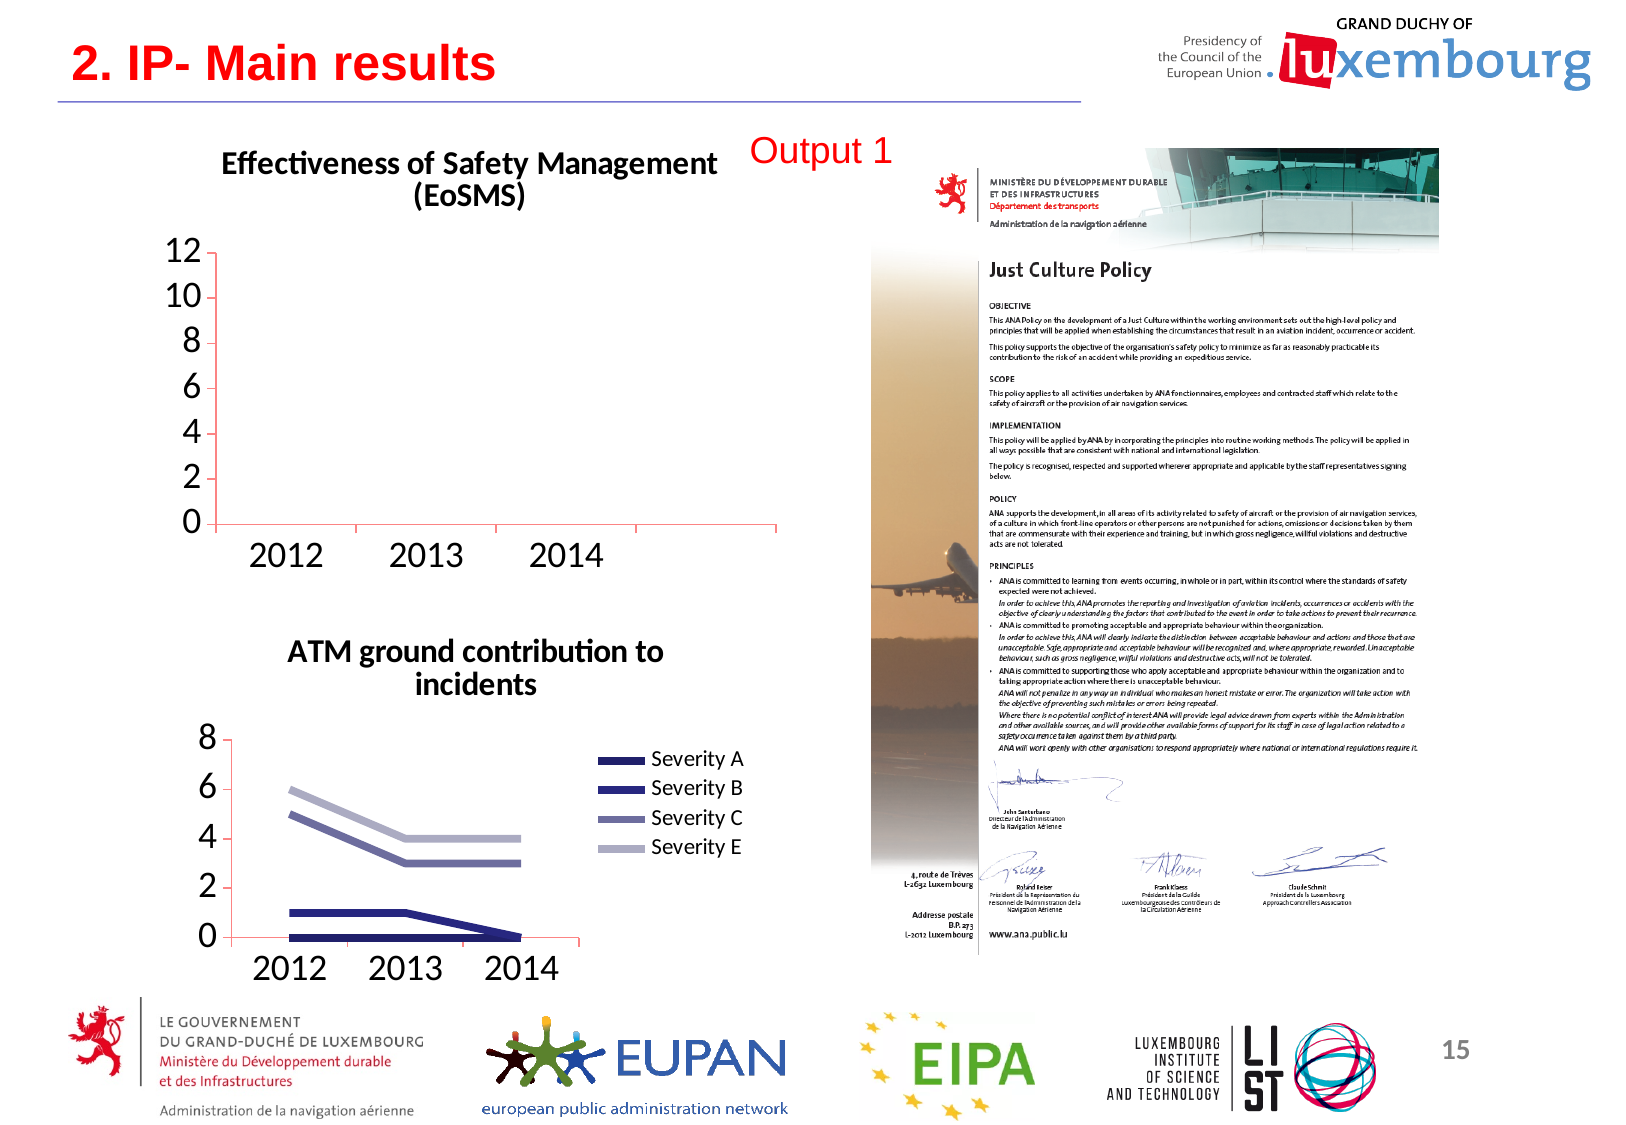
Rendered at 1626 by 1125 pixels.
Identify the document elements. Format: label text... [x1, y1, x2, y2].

picture [1107, 1023, 1376, 1112]
picture [482, 1016, 788, 1117]
picture [871, 148, 1439, 955]
chart [186, 611, 766, 998]
picture [1158, 18, 1591, 91]
picture [68, 997, 423, 1120]
picture [859, 1012, 1035, 1121]
slide_number 15 [1379, 1023, 1486, 1107]
title 2. IP- Main results [56, 19, 1108, 102]
chart [150, 121, 790, 587]
text_box Output 1 [670, 118, 972, 179]
